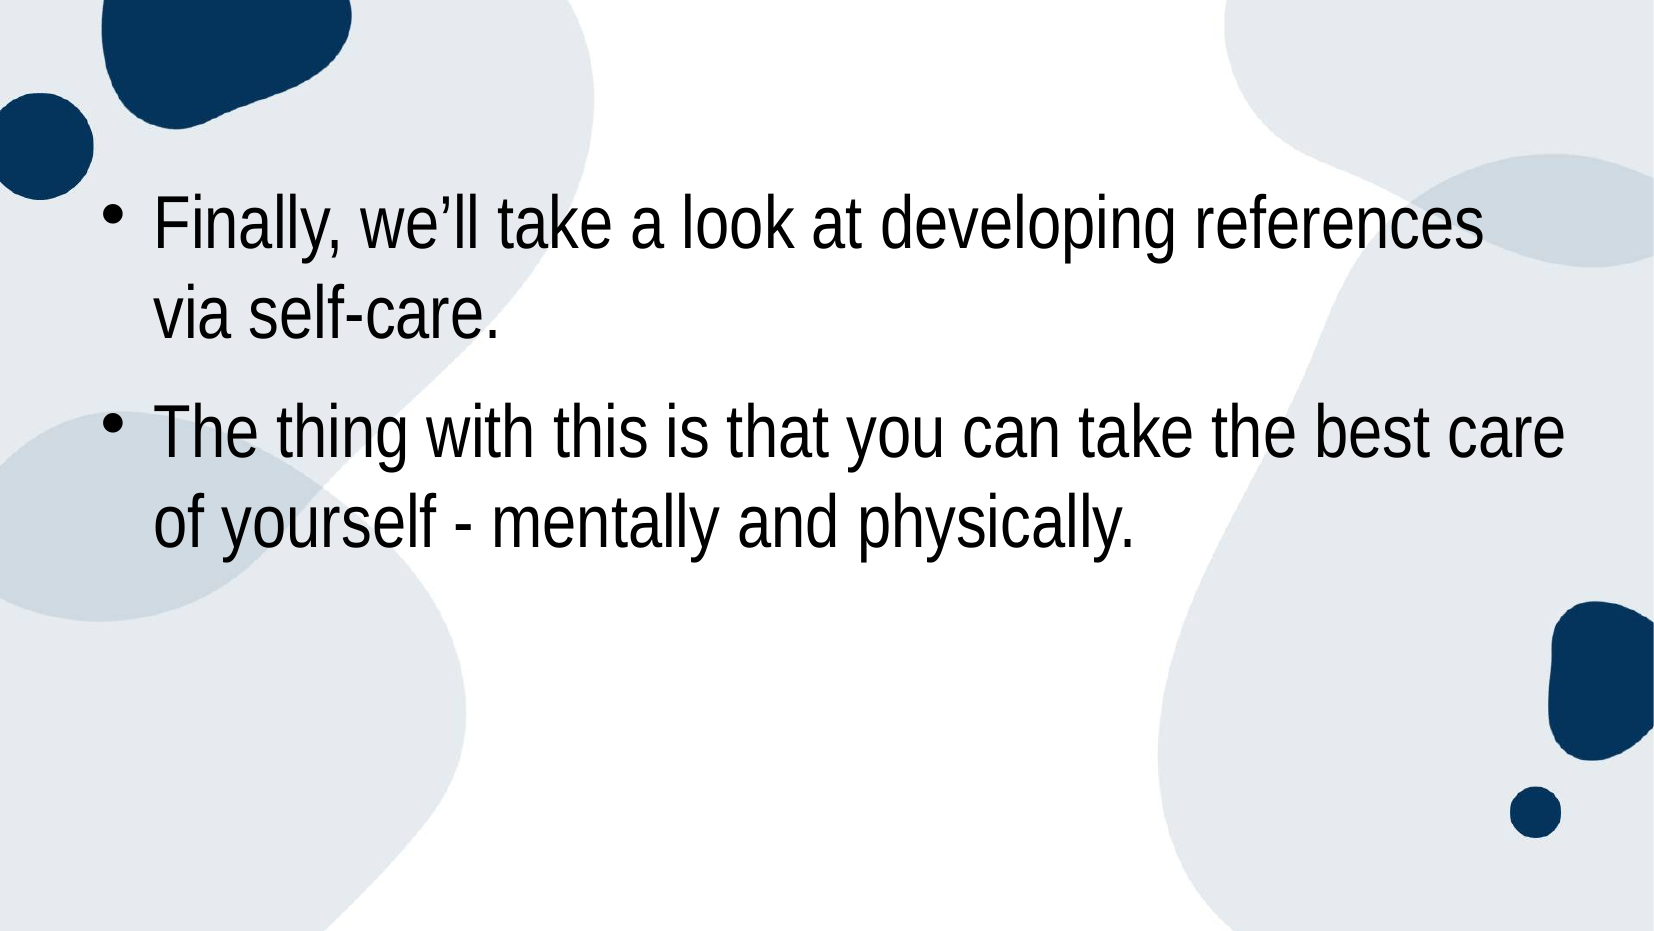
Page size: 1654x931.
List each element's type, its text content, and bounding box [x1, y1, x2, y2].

list Finally, we’ll take a look at developing references via self-care. The thing with this is that you can take the best care of yourself - mentally and physically. [82, 173, 1571, 758]
picture [0, 0, 1654, 931]
